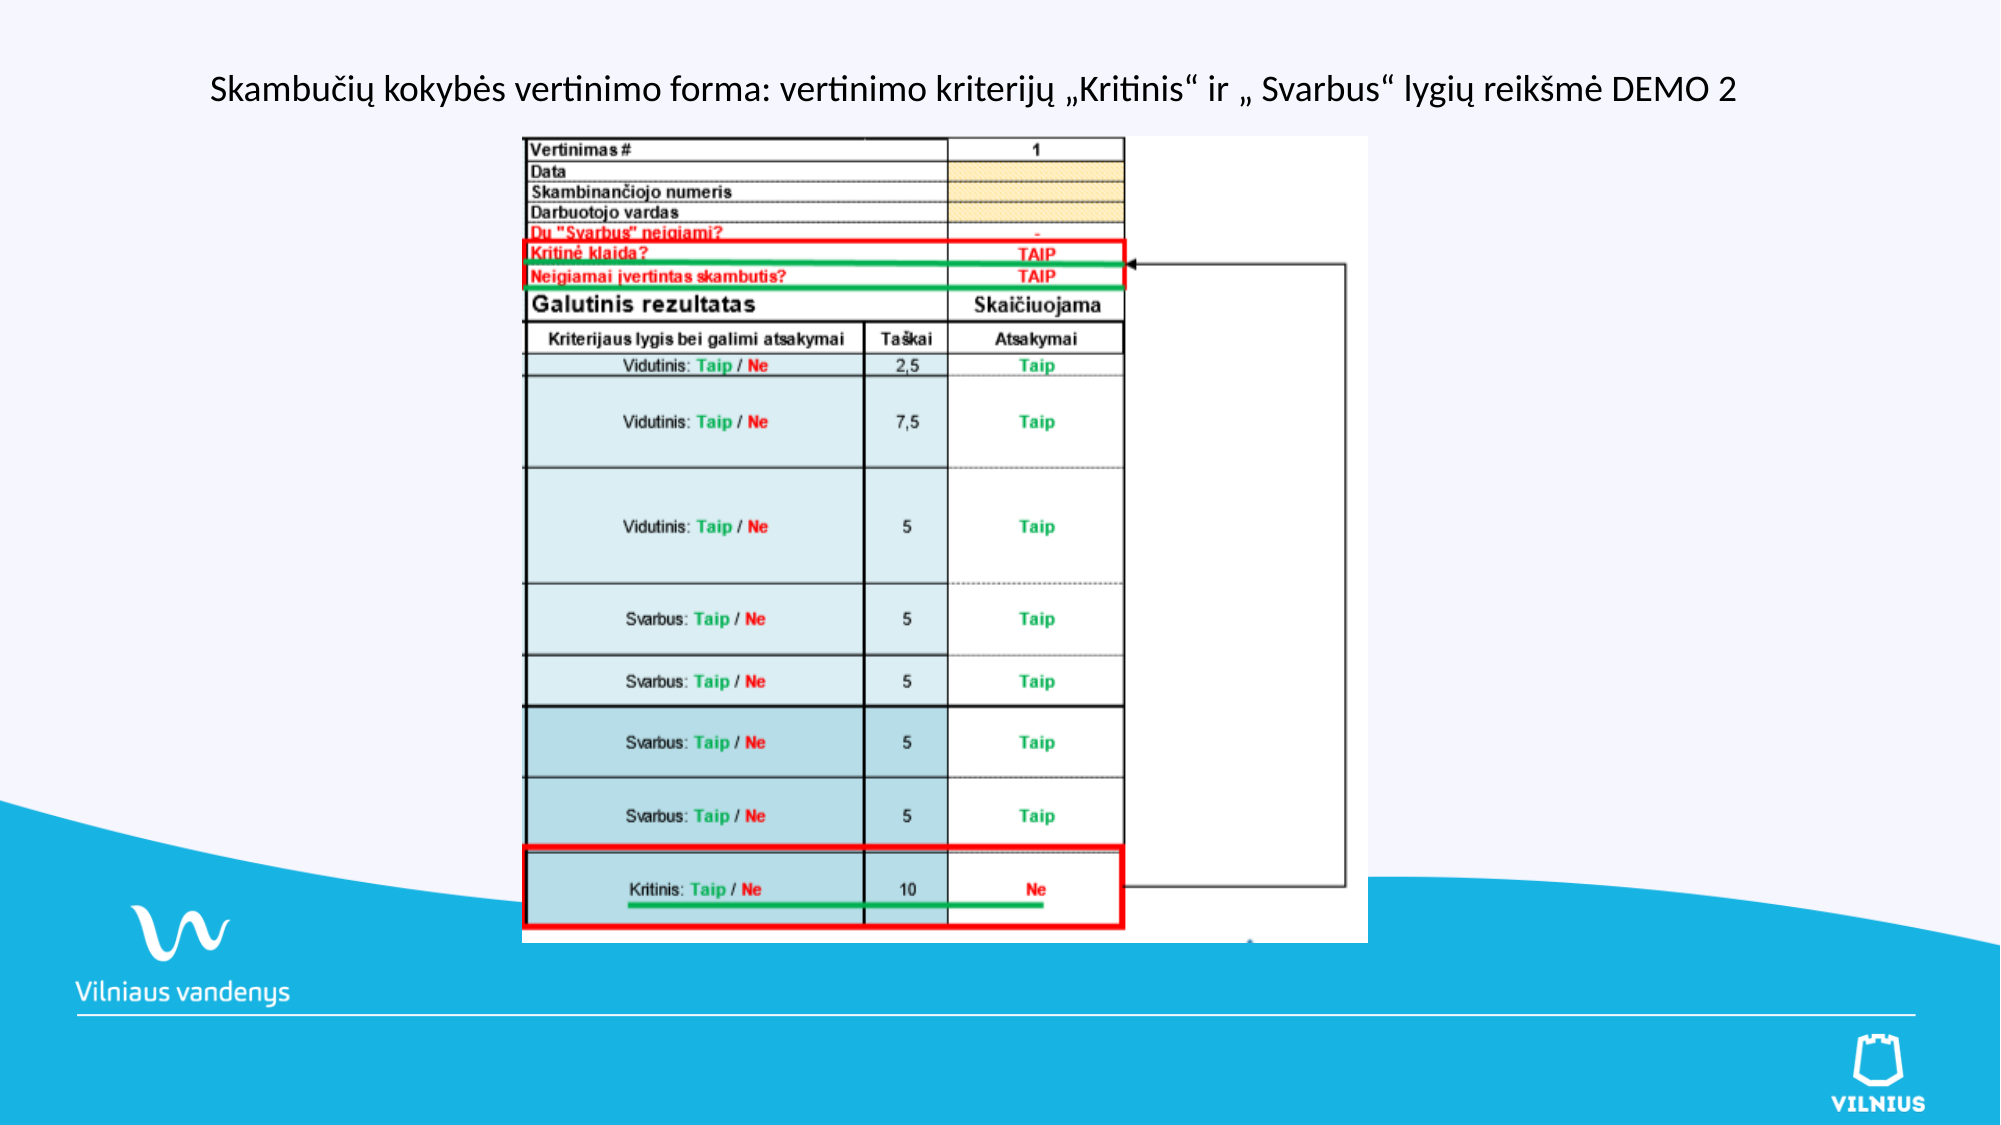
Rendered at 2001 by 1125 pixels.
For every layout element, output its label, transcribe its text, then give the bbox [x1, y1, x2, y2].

text_box Skambučių kokybės vertinimo forma: vertinimo kriterijų „Kritinis“ ir „ Svarbus“ lygių reikšmė DEMO 2 [195, 56, 1804, 116]
picture [0, 136, 2000, 1125]
